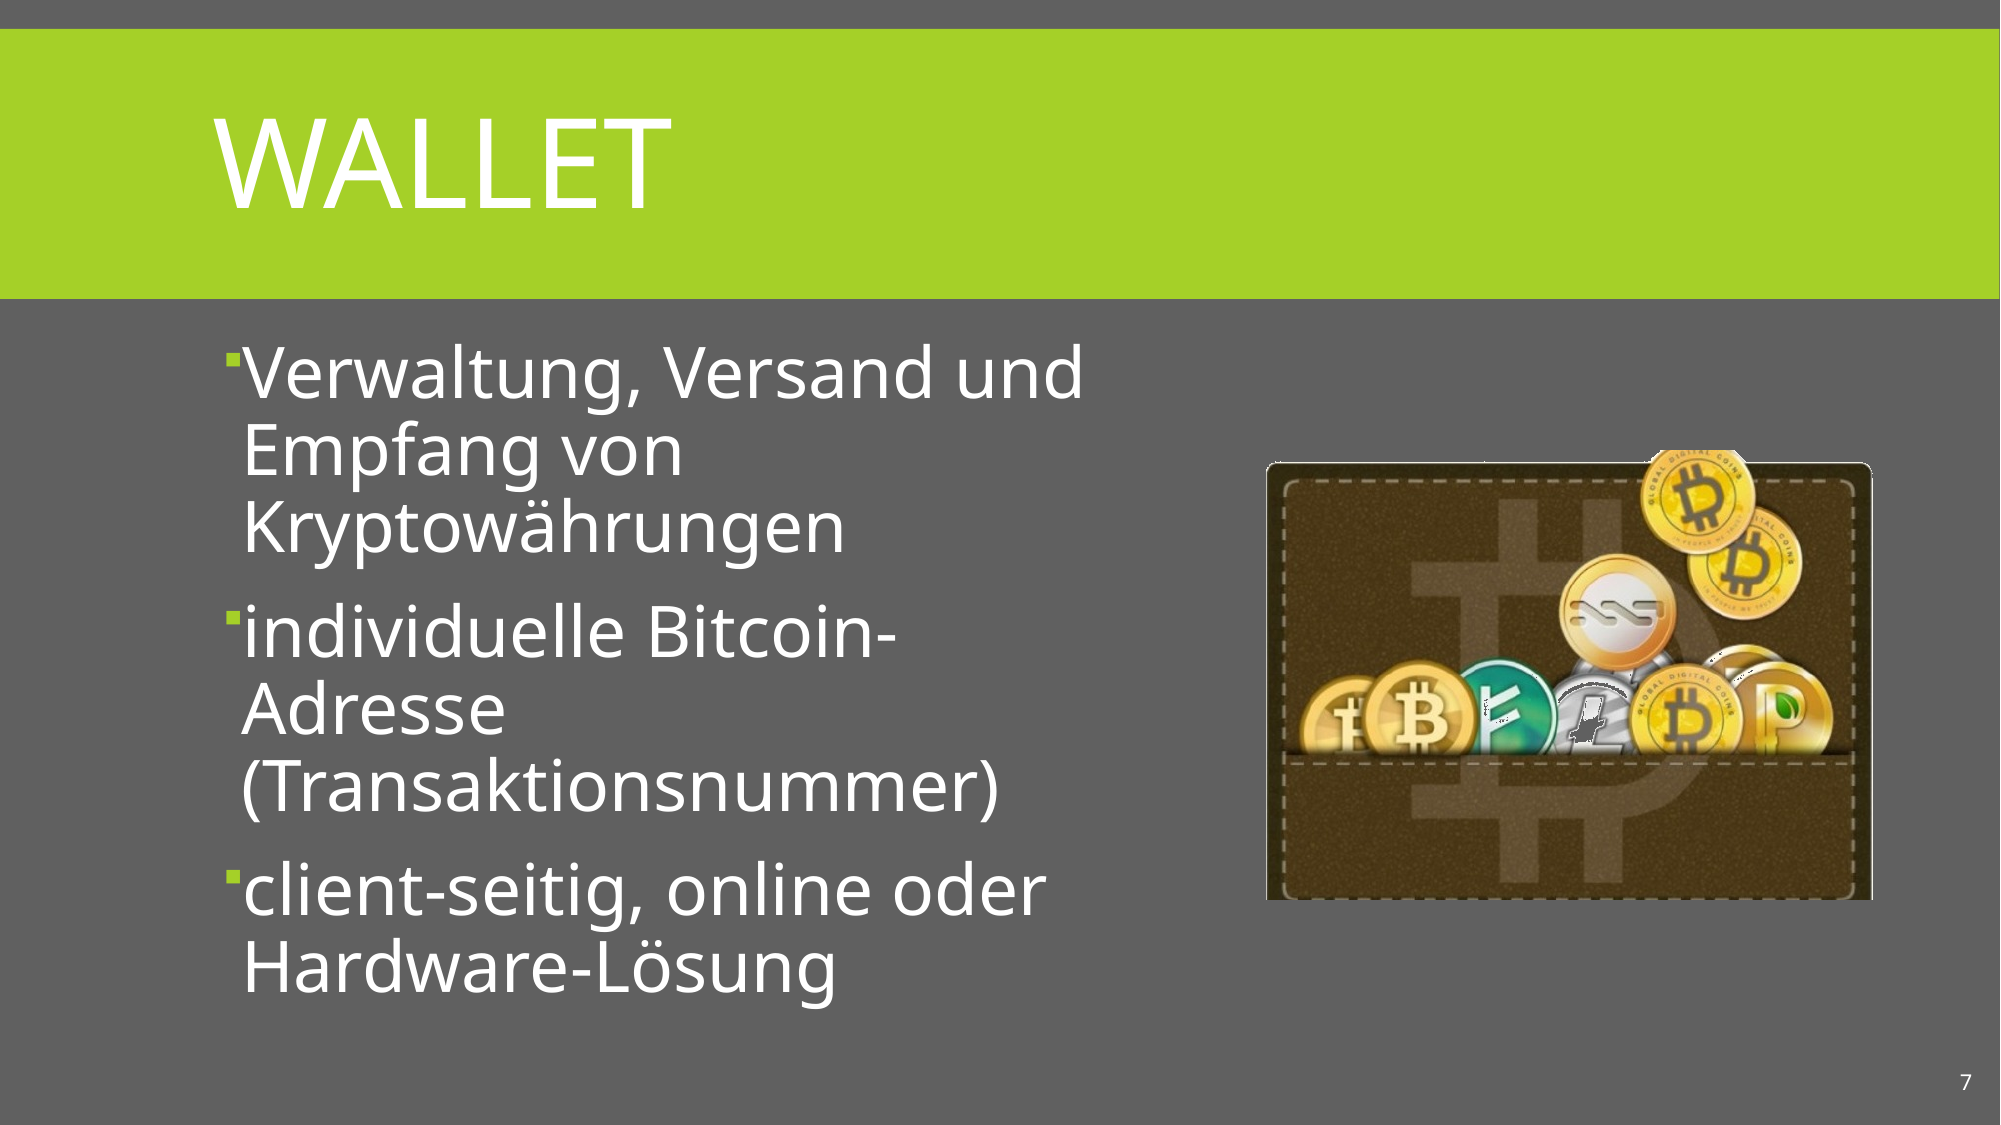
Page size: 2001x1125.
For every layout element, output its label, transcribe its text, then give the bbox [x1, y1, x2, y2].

title Wallet [197, 46, 1803, 295]
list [1187, 450, 1968, 900]
list Verwaltung, Versand und Empfang von Kryptowährungen individuelle Bitcoin-Adresse (Transaktionsnummer) client-seitig, online oder Hardware-Lösung [197, 329, 1159, 1020]
slide_number 7 [1832, 1053, 1988, 1114]
